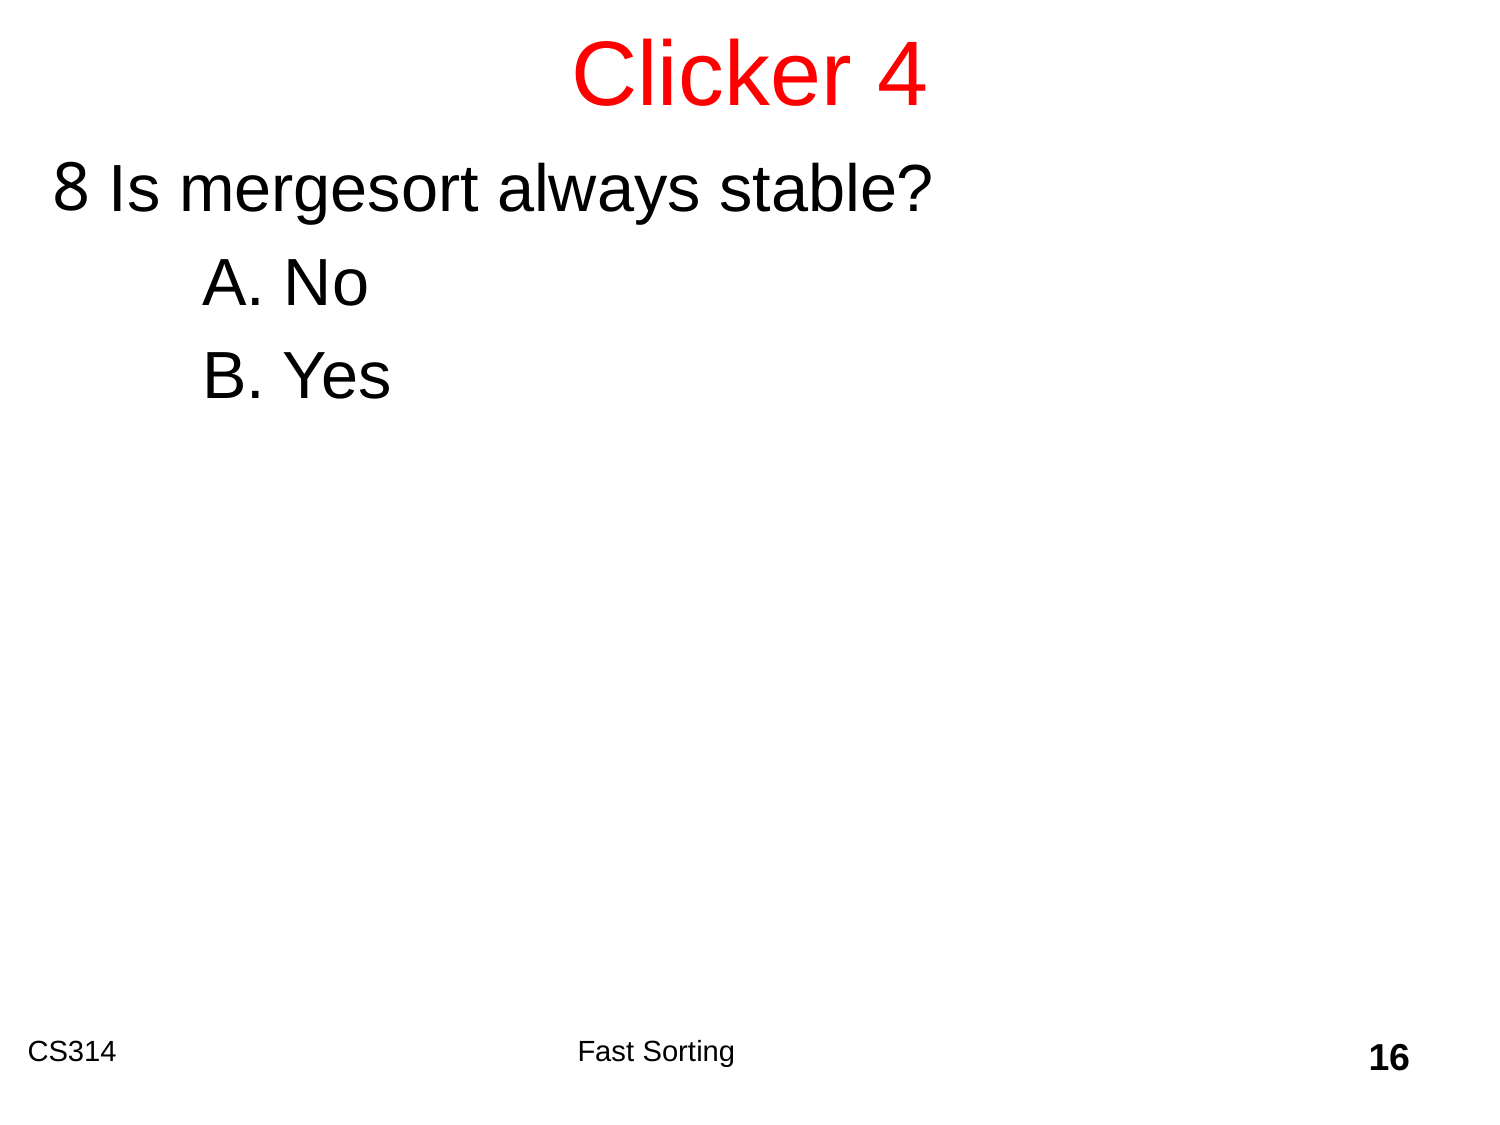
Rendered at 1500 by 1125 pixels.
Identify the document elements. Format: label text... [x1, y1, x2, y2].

title Clicker 4 [112, 0, 1388, 137]
list Is mergesort always stable? A. No B. Yes [37, 137, 1463, 1038]
footer Fast Sorting [562, 1024, 1063, 1101]
slide_number CS314 [12, 1024, 451, 1101]
slide_number 16 [1112, 1024, 1426, 1101]
